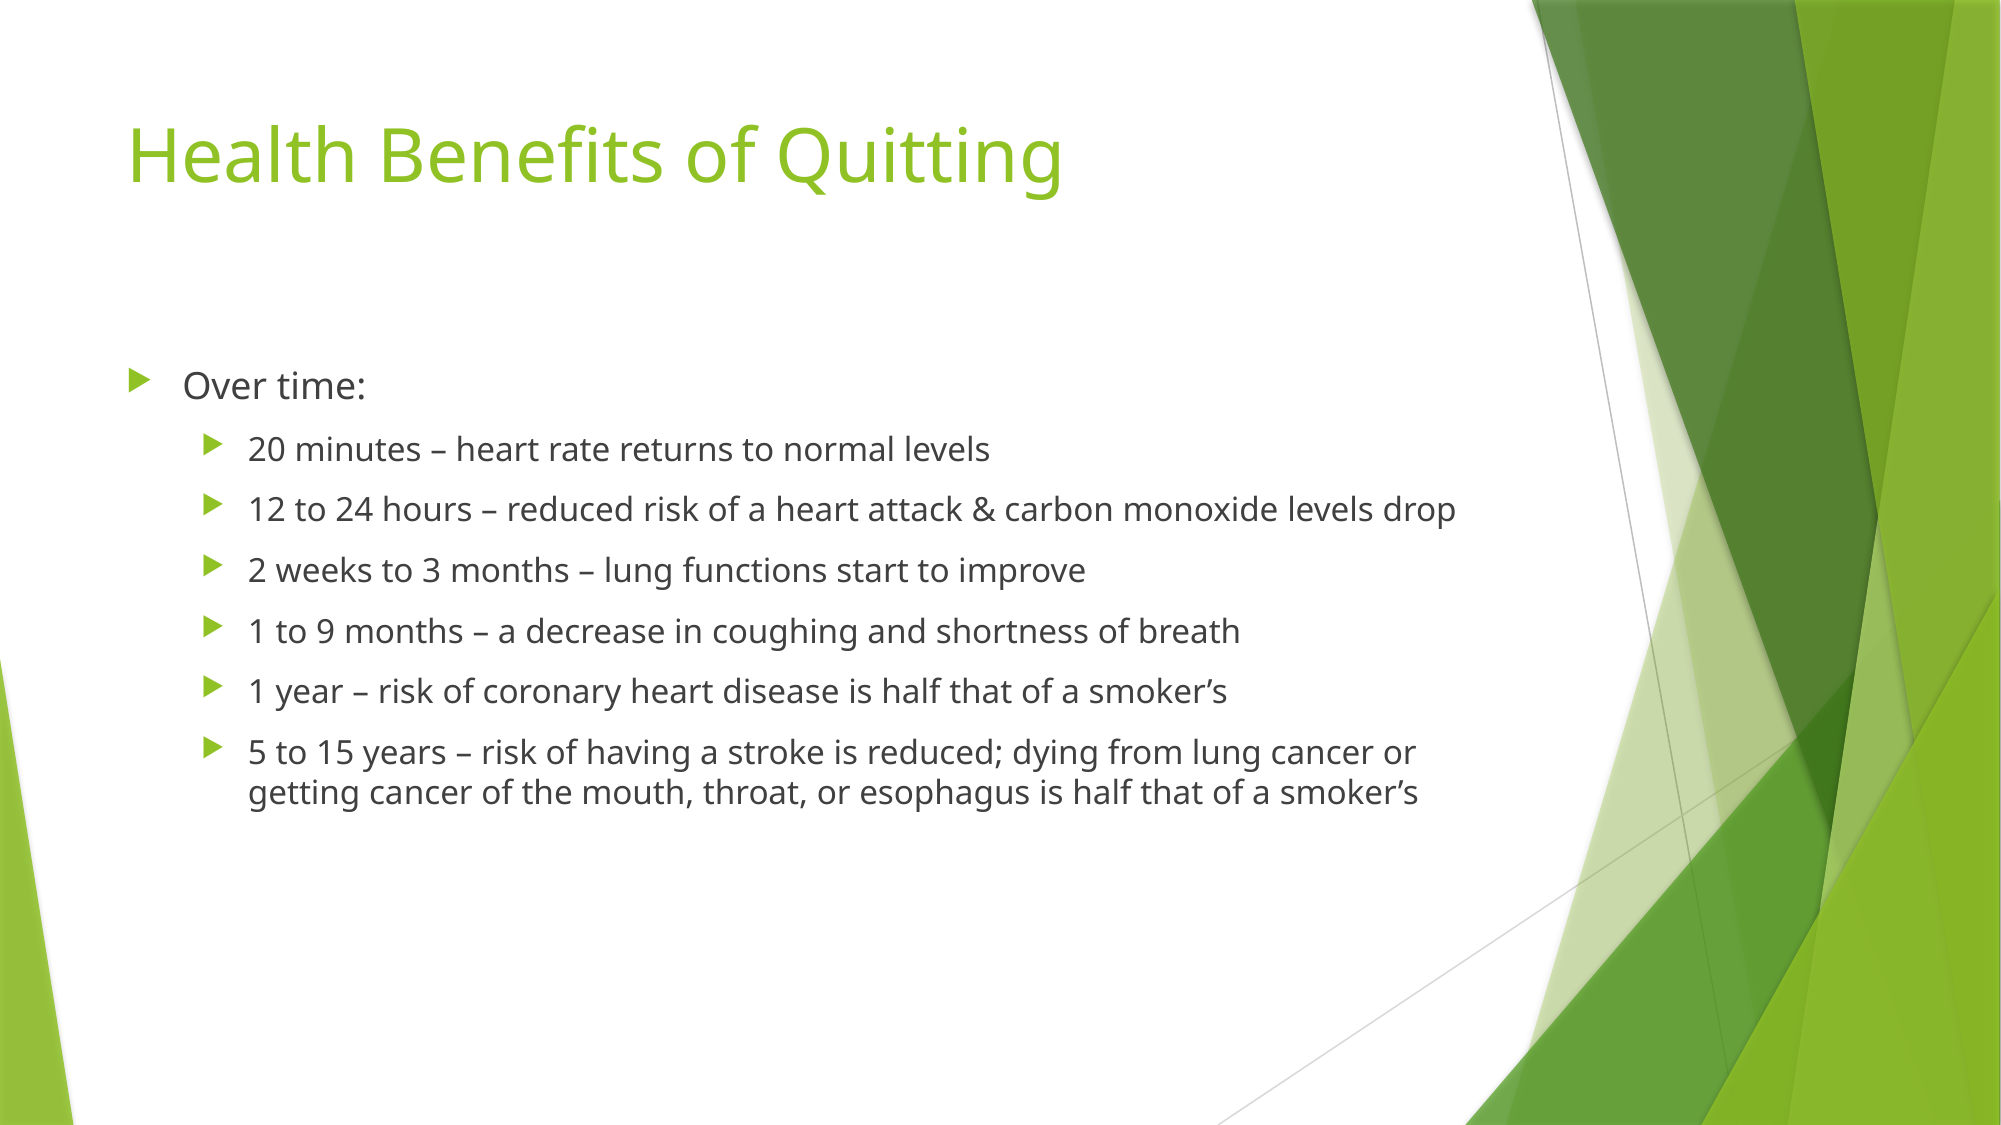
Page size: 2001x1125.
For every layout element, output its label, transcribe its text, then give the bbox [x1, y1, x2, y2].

list Over time: 20 minutes – heart rate returns to normal levels 12 to 24 hours – reduced risk of a heart attack & carbon monoxide levels drop 2 weeks to 3 months – lung functions start to improve 1 to 9 months – a decrease in coughing and shortness of breath 1 year – risk of coronary heart disease is half that of a smoker’s 5 to 15 years – risk of having a stroke is reduced; dying from lung cancer or getting cancer of the mouth, throat, or esophagus is half that of a smoker’s [111, 354, 1522, 992]
title Health Benefits of Quitting [111, 99, 1522, 317]
